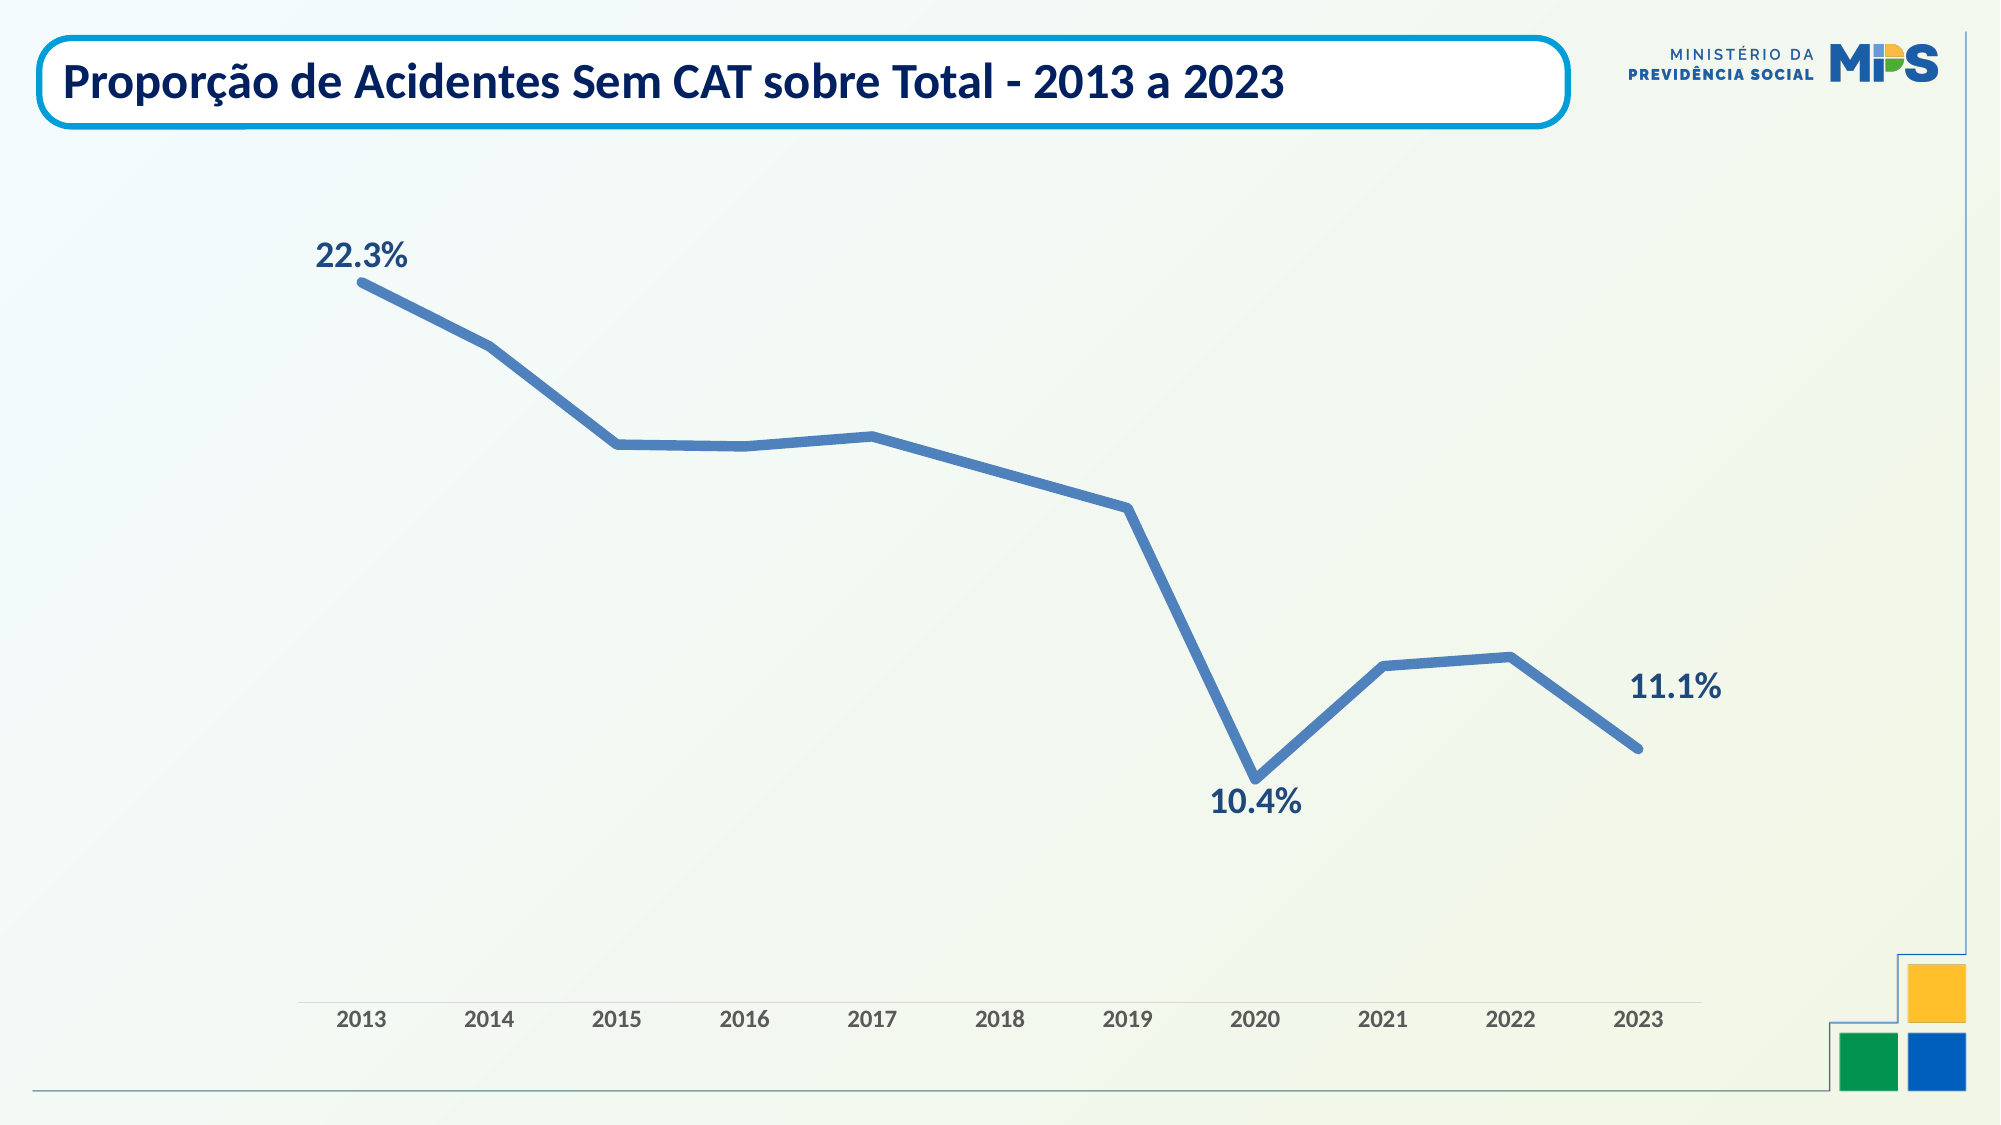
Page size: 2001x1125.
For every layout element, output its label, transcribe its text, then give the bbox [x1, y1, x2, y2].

text_box Proporção de Acidentes Sem CAT sobre Total - 2013 a 2023 [37, 35, 1570, 129]
picture [0, 0, 2000, 1125]
chart [268, 152, 1732, 1052]
